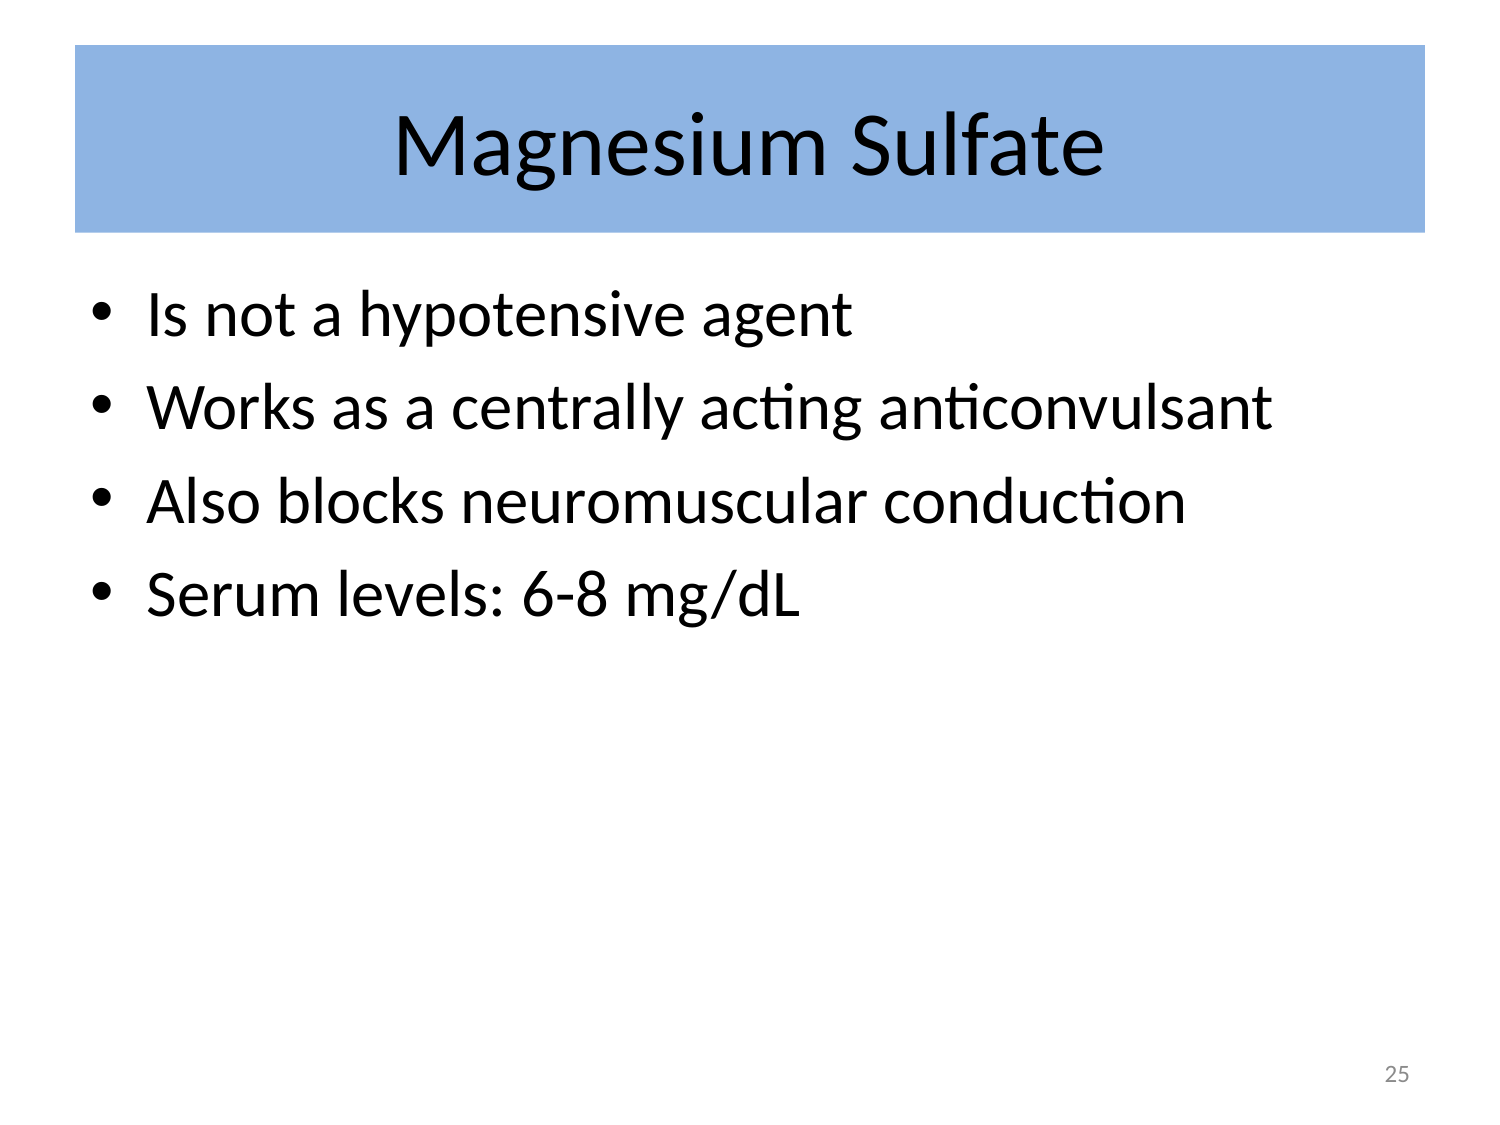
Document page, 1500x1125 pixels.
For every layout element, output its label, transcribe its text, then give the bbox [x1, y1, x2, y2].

title Magnesium Sulfate [75, 45, 1425, 233]
slide_number 25 [1074, 1042, 1425, 1103]
list Is not a hypotensive agent Works as a centrally acting anticonvulsant Also blocks neuromuscular conduction Serum levels: 6-8 mg/dL [75, 262, 1425, 1005]
